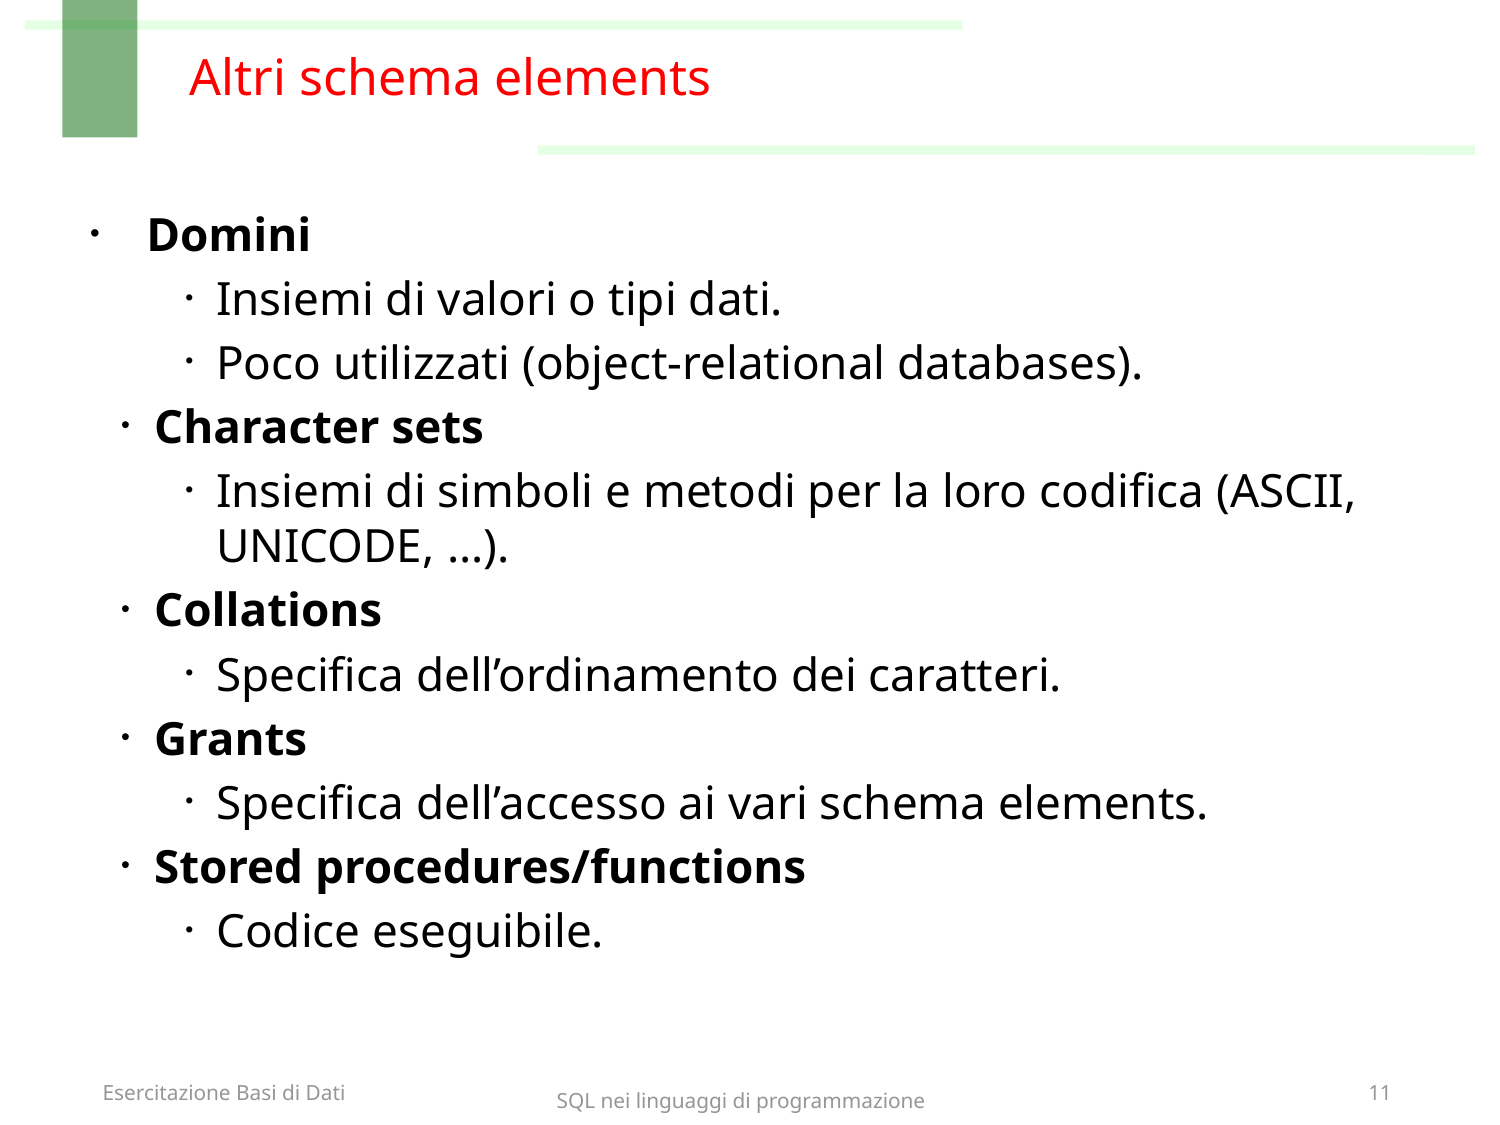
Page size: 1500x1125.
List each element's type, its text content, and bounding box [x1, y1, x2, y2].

list Domini Insiemi di valori o tipi dati. Poco utilizzati (object-relational databases). Character sets Insiemi di simboli e metodi per la loro codifica (ASCII, UNICODE, …). Collations Specifica dell’ordinamento dei caratteri. Grants Specifica dell’accesso ai vari schema elements. Stored procedures/functions Codice eseguibile. [75, 197, 1425, 1012]
footer SQL nei linguaggi di programmazione [425, 1082, 1057, 1120]
title Altri schema elements [174, 24, 1425, 125]
